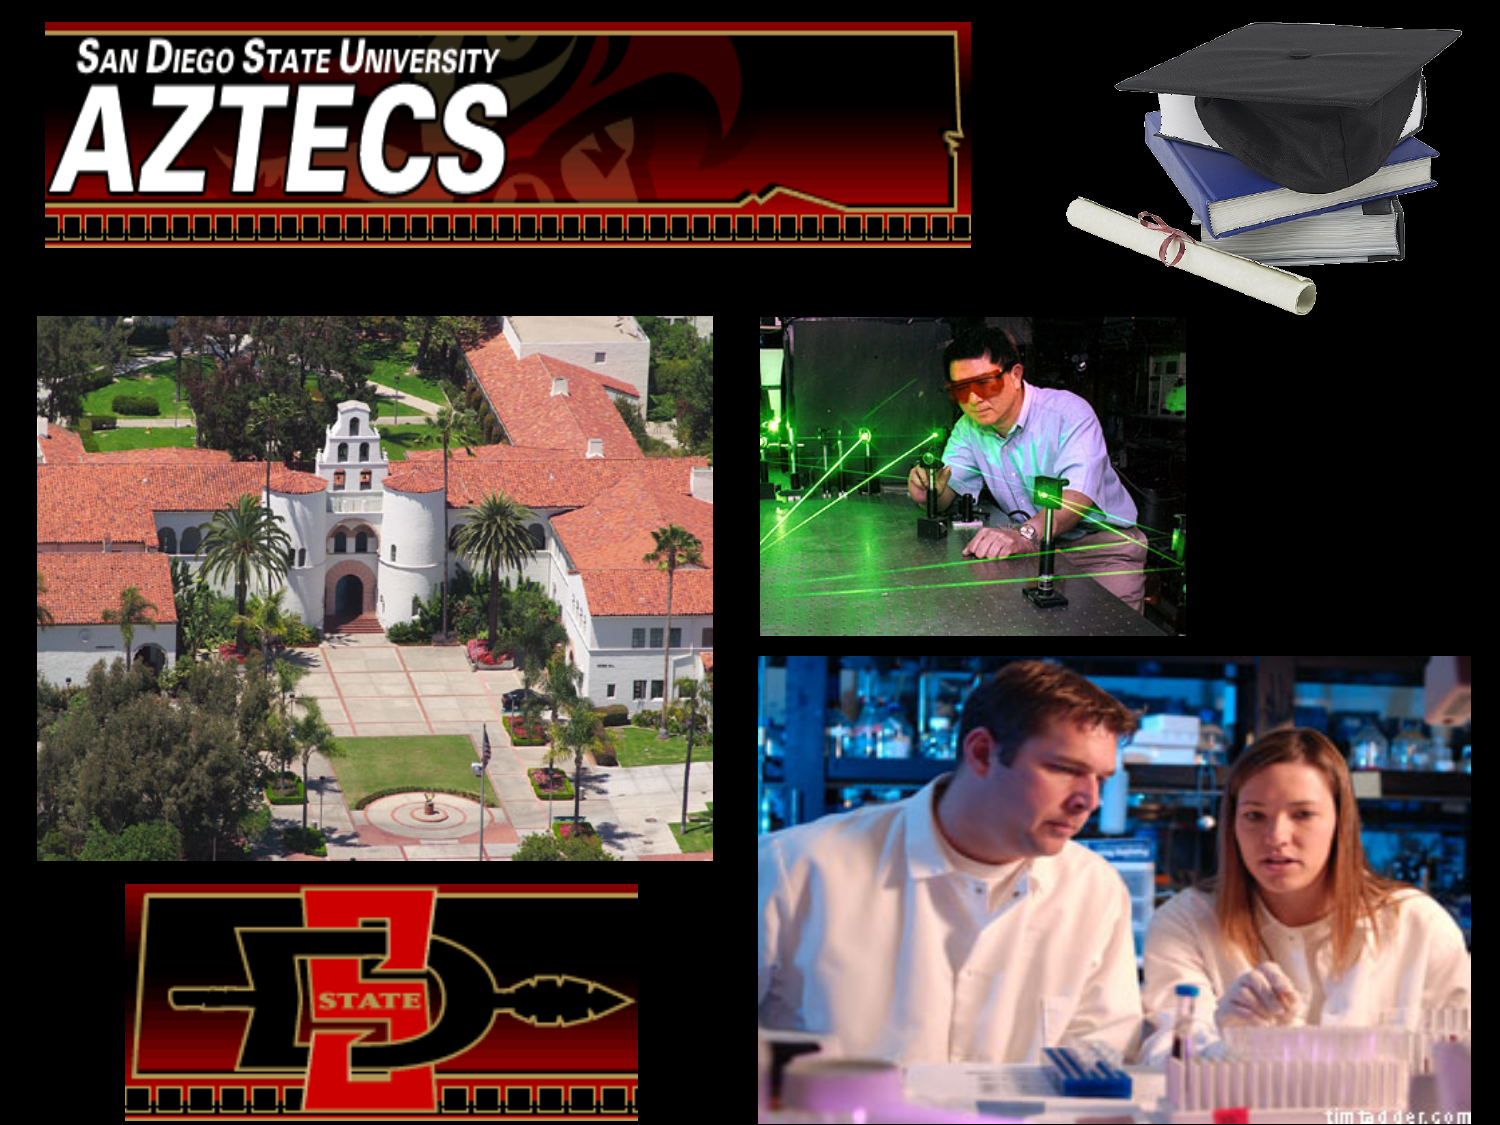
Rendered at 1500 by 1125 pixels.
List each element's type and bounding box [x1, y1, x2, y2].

picture [760, 8, 1500, 637]
picture [758, 656, 762, 708]
picture [45, 22, 972, 249]
picture [758, 656, 1472, 1124]
picture [124, 883, 638, 1121]
picture [37, 316, 713, 861]
